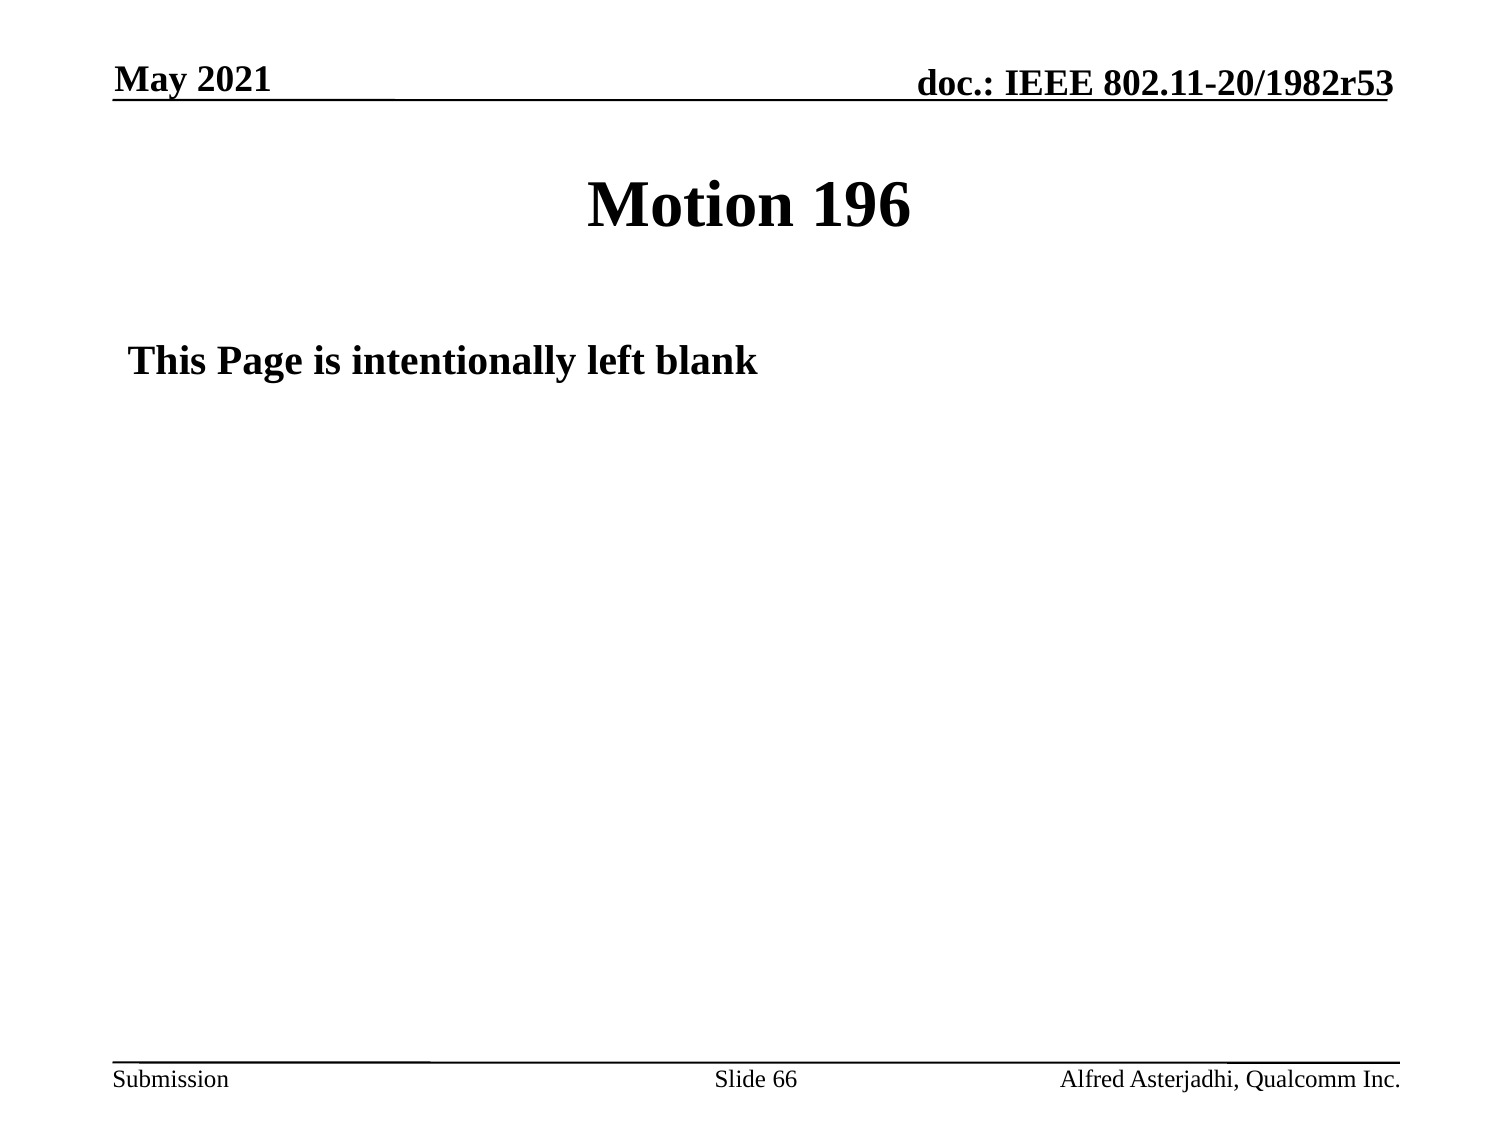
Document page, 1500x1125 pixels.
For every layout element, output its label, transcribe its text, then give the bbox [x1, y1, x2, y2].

list This Page is intentionally left blank [112, 324, 1388, 1000]
title Motion 196 [112, 112, 1388, 288]
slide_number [114, 54, 423, 100]
slide_number Slide 66 [712, 1061, 800, 1123]
footer Alfred Asterjadhi, Qualcomm Inc. [878, 1061, 1402, 1093]
